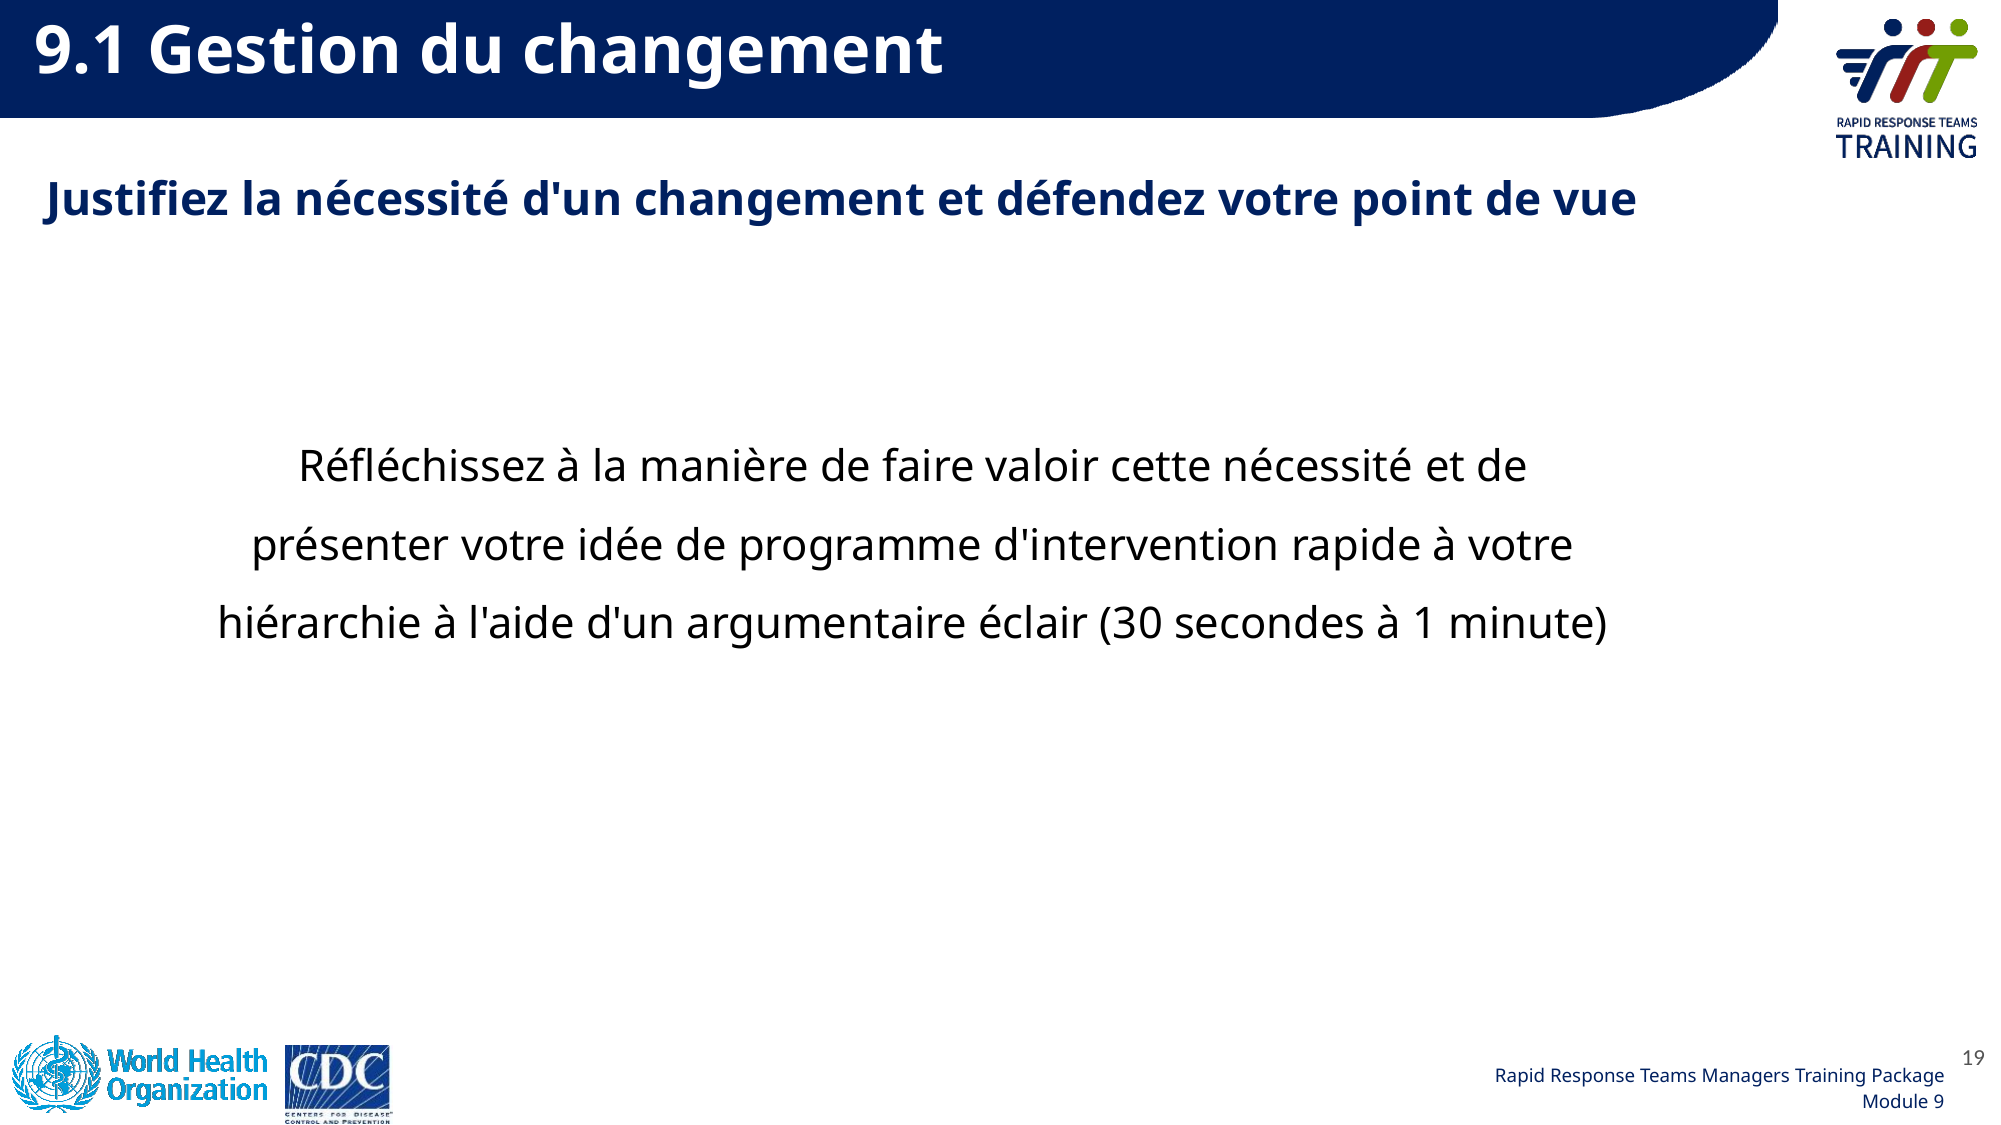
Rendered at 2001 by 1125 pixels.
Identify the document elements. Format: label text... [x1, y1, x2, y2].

picture [46, 1056, 54, 1061]
title Justifiez la nécessité d'un changement et défendez votre point de vue [37, 152, 1789, 249]
text_box 9.1 Gestion du changement [19, 0, 1036, 95]
picture [50, 1109, 62, 1113]
picture [28, 1054, 36, 1077]
picture [285, 1045, 393, 1124]
picture [36, 1035, 267, 1113]
list Réfléchissez à la manière de faire valoir cette nécessité et de présenter votre idée de programme d'intervention rapide à votre hiérarchie à l'aide d'un argumentaire éclair (30 secondes à 1 minute) [179, 404, 1647, 721]
picture [12, 1035, 53, 1067]
picture [38, 1044, 53, 1052]
picture [38, 1092, 54, 1100]
picture [34, 1058, 41, 1077]
picture [1835, 19, 1978, 167]
picture [43, 1088, 54, 1094]
slide_number 19 [1931, 1035, 2000, 1088]
picture [0, 0, 1778, 118]
picture [12, 1084, 46, 1113]
